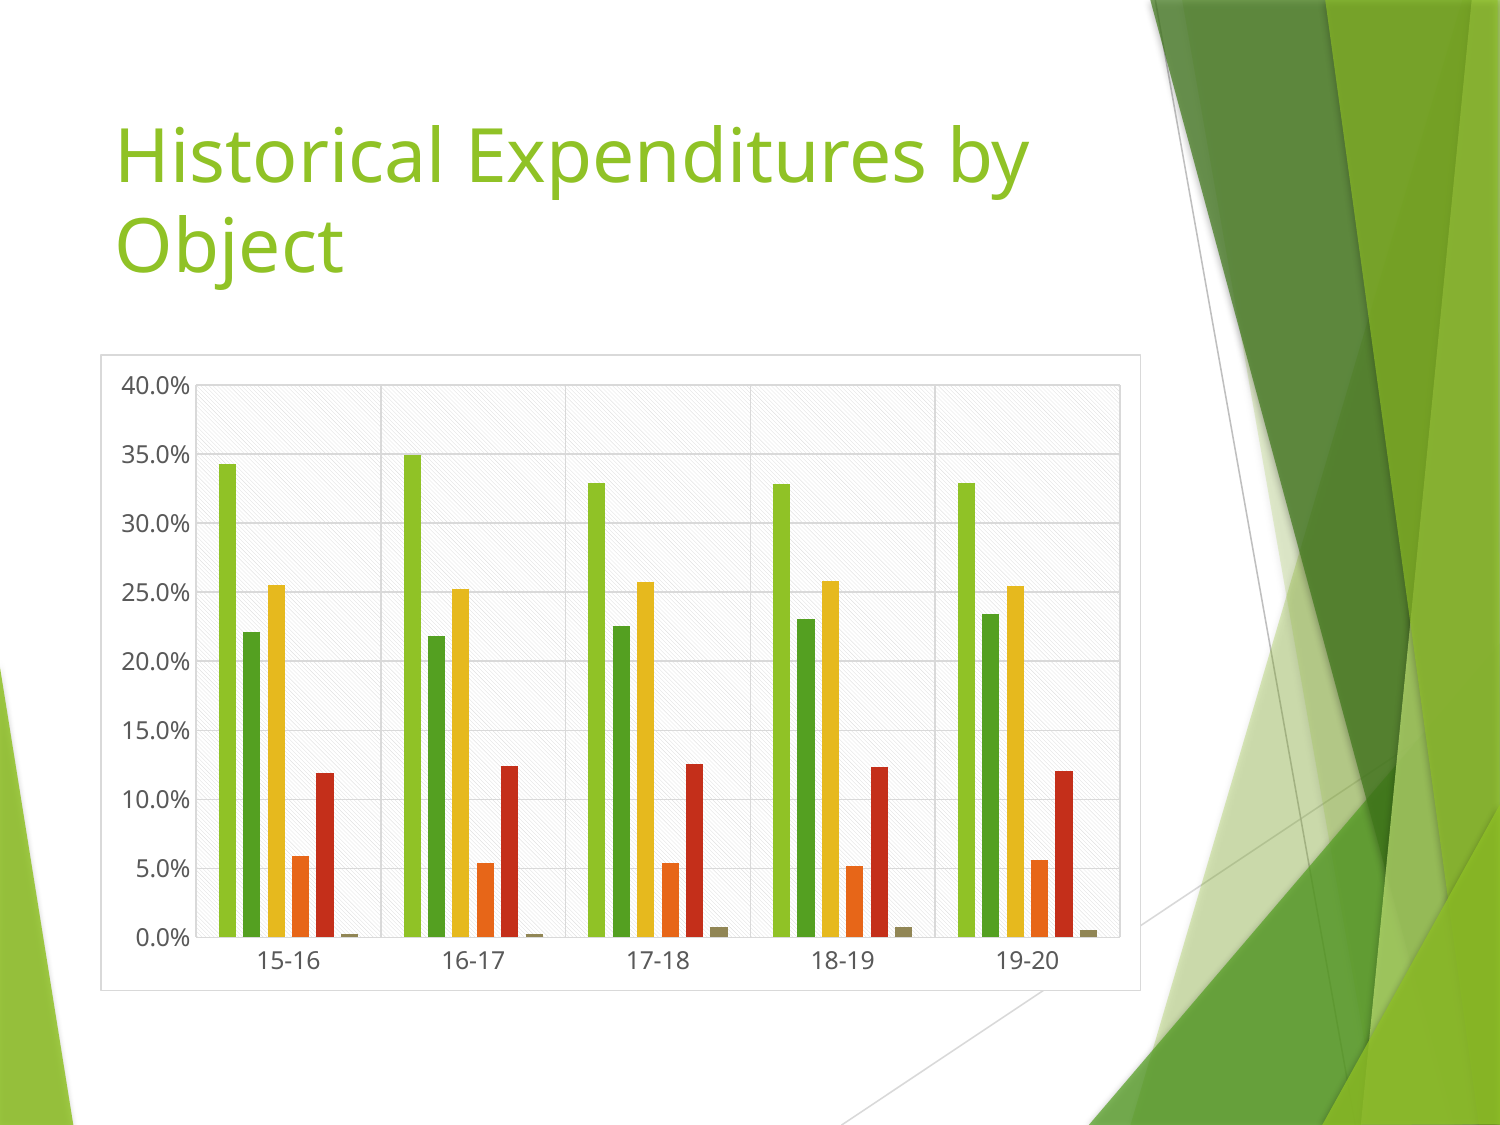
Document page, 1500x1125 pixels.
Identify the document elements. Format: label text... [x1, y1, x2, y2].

chart [99, 353, 1142, 992]
title Historical Expenditures by Object [99, 99, 1142, 317]
